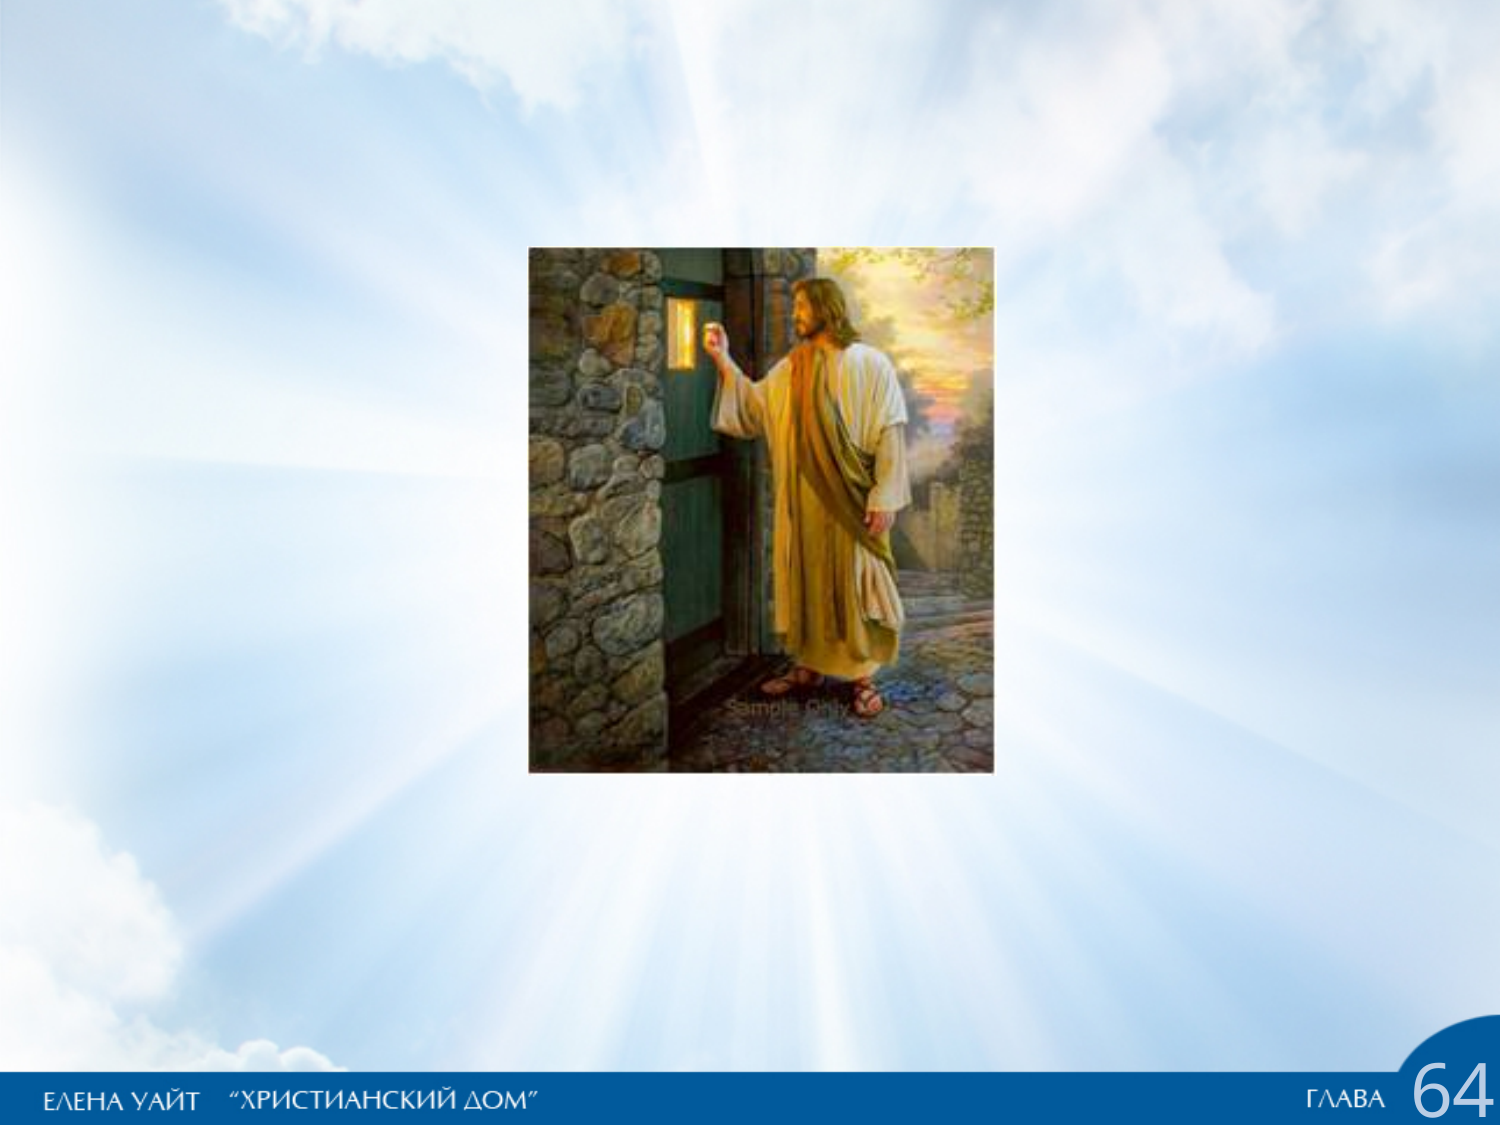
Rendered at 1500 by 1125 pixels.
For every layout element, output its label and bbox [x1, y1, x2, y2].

picture [0, 0, 1500, 1125]
list [527, 245, 997, 776]
